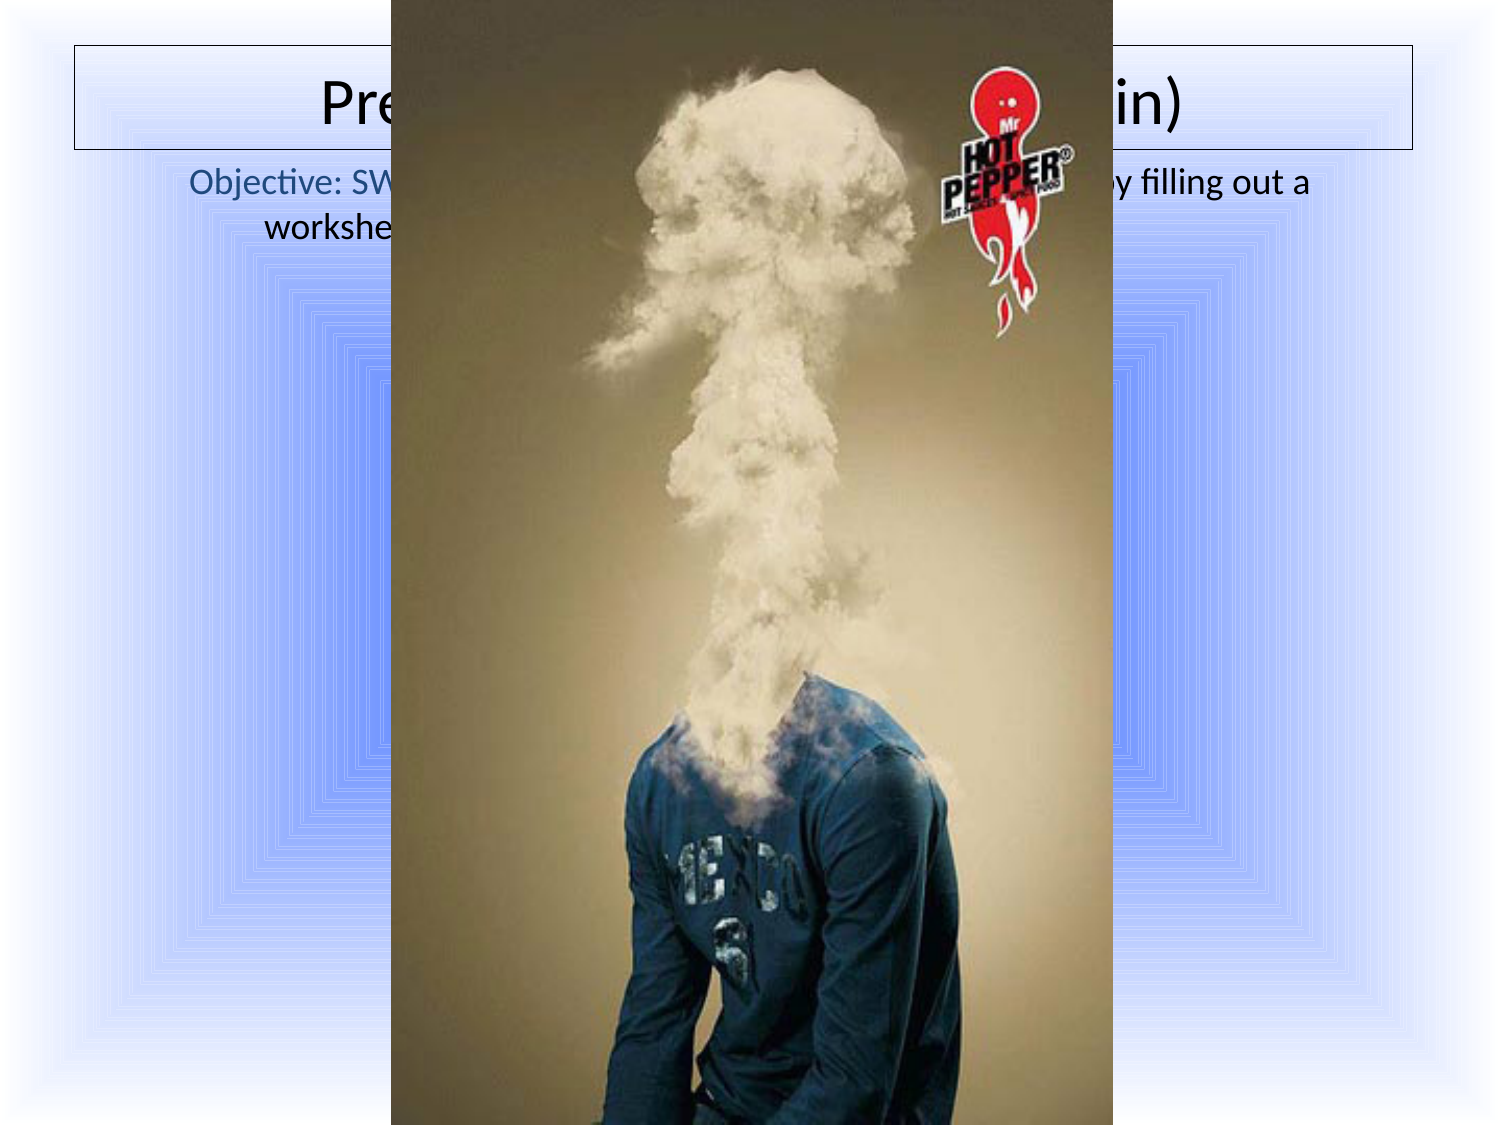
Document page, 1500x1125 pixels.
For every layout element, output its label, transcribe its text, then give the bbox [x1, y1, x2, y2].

text_box Objective: SWBAT: Determine the target audience for an ad by filling out a worksheet [1117, 149, 1413, 255]
text_box Preview Advertisements (5 min) [1117, 45, 1413, 149]
picture [391, 0, 1113, 1125]
text_box Objective: SWBAT: Determine the target audience for an ad by filling out a worksheet [70, 149, 386, 255]
text_box Preview Advertisements (5 min) [74, 45, 386, 149]
